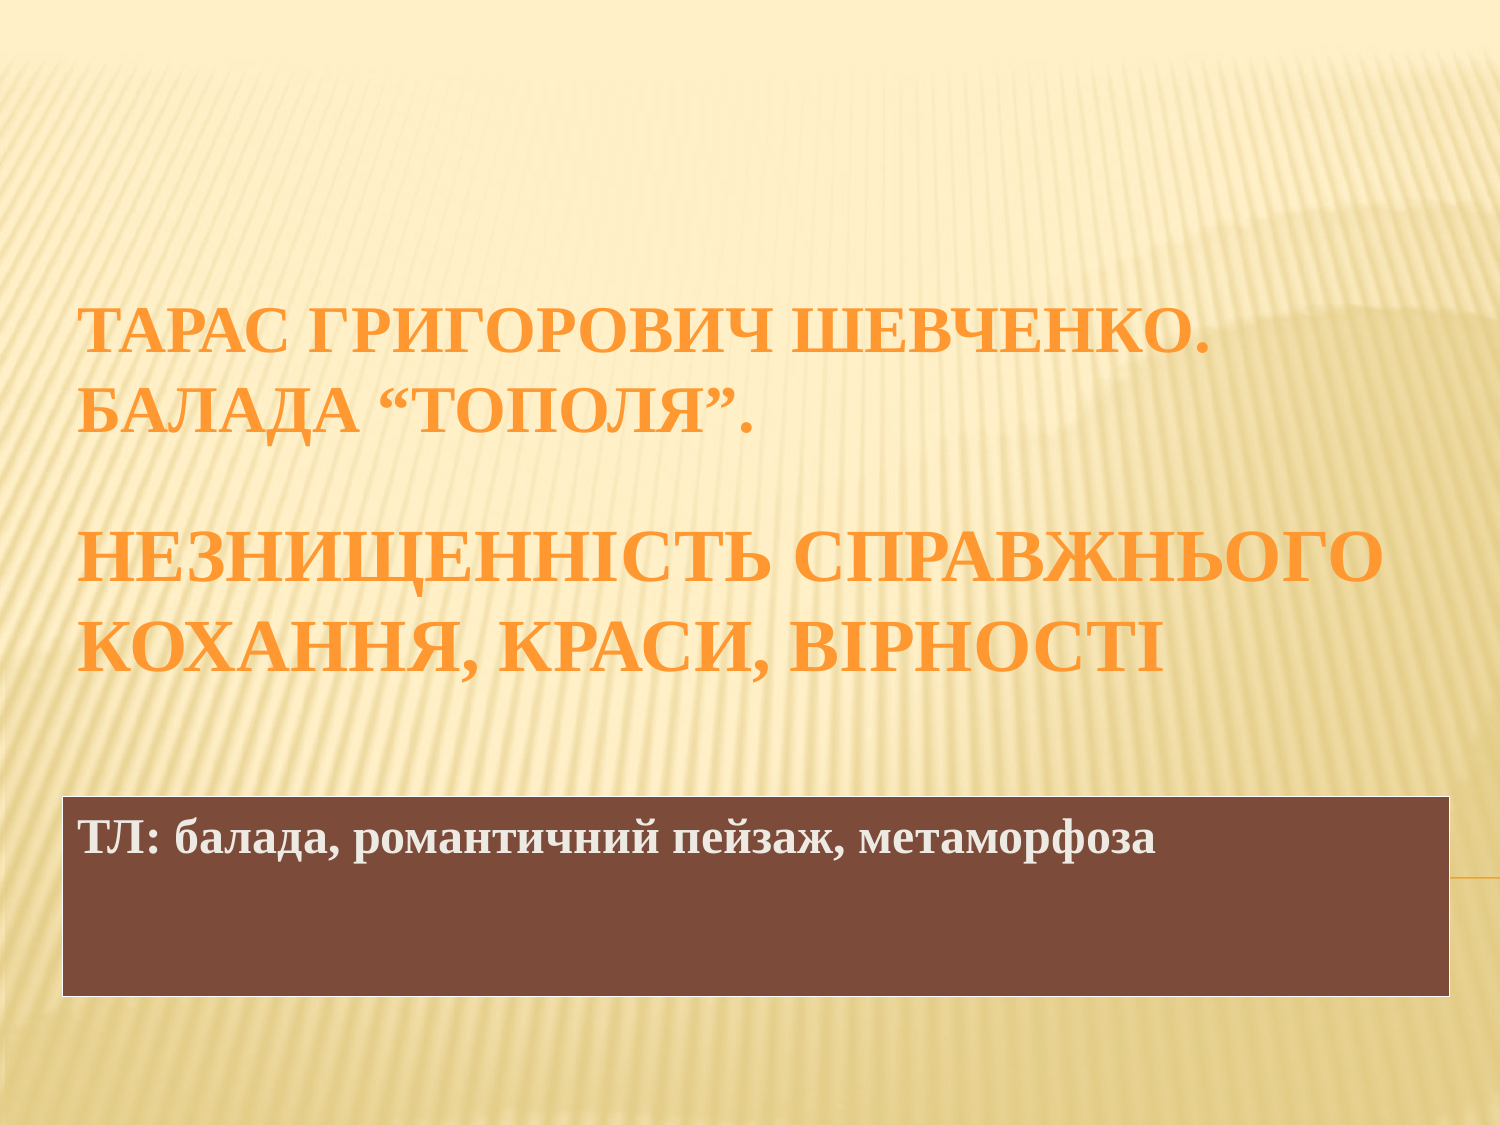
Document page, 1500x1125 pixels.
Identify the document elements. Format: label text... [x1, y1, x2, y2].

title ТЛ: балада, романтичний пейзаж, метаморфоза [62, 796, 1450, 997]
subtitle Тарас Григорович Шевченко. Балада “Тополя”. Незнищенність справжнього кохання, краси, вірності [62, 637, 1450, 788]
